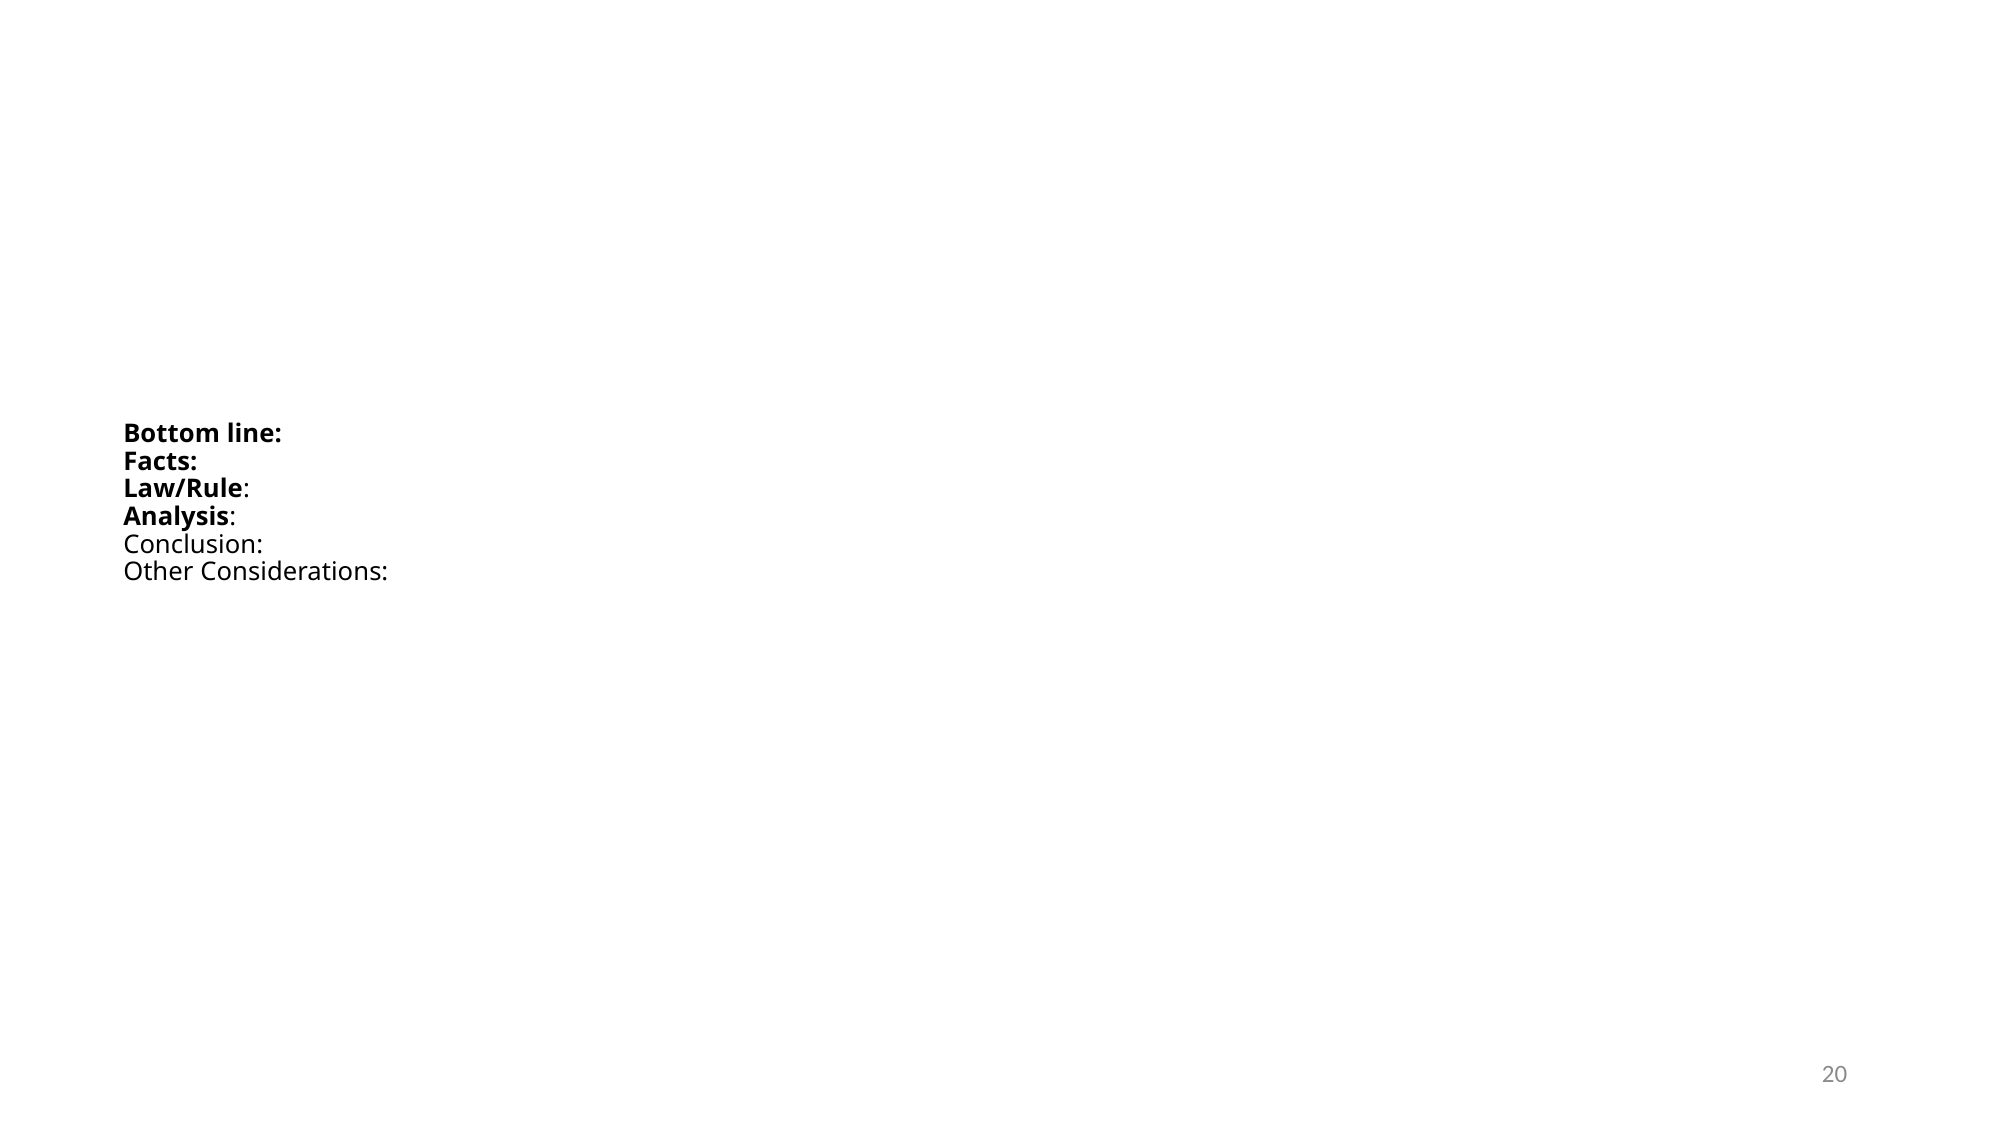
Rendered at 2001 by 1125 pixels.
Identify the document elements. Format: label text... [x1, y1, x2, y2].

slide_number 20 [1412, 1042, 1863, 1103]
title Bottom line: Facts: Law/Rule: Analysis: Conclusion: Other Considerations: [108, 409, 1834, 628]
